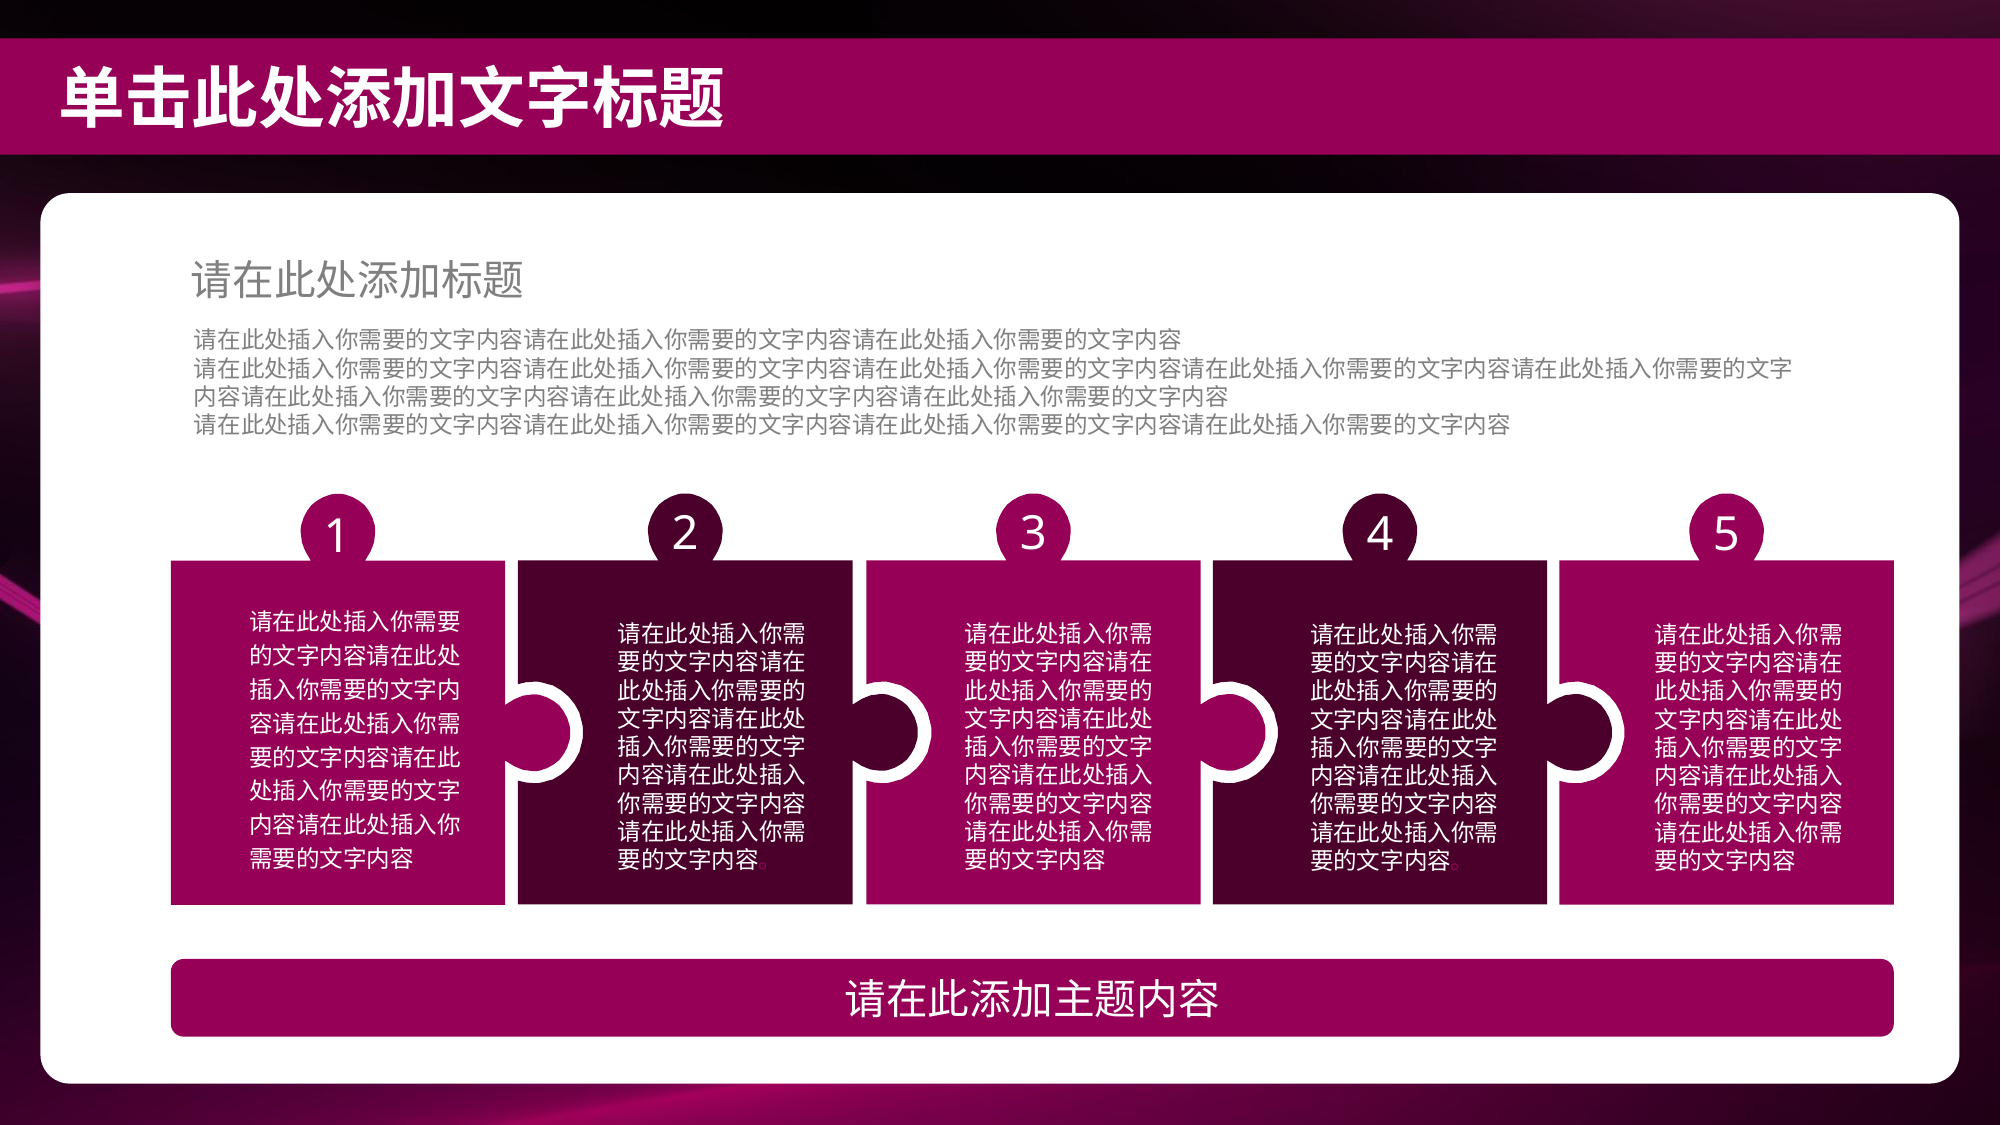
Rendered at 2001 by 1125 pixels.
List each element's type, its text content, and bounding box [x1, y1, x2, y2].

text_box 请在此处插入你需要的文字内容请在此处插入你需要的文字内容请在此处插入你需要的文字内容请在此处插入你需要的文字内容请在此处插入你需要的文字内容。 [1634, 609, 1878, 884]
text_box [170, 243, 1820, 478]
text_box 请在此处插入你需要的文字内容请在此处插入你需要的文字内容请在此处插入你需要的文字内容请在此处插入你需要的文字内容请在此处插入你需要的文字内容。 [944, 609, 1188, 884]
picture [0, 155, 2000, 1125]
text_box 5 [1692, 508, 1751, 571]
text_box 2 [651, 507, 709, 570]
text_box 请在此处插入你需要的文字内容请在此处插入你需要的文字内容请在此处插入你需要的文字内容请在此处插入你需要的文字内容请在此处插入你需要的文字内容。 [1290, 609, 1533, 884]
text_box 请在此处插入你需要的文字内容请在此处插入你需要的文字内容请在此处插入你需要的文字内容请在此处插入你需要的文字内容请在此处插入你需要的文字内容。 [597, 609, 836, 884]
text_box 1 [303, 510, 361, 573]
text_box [1212, 493, 1612, 905]
text_box [517, 493, 918, 905]
text_box [866, 493, 1266, 905]
text_box 请在此添加主题内容 [170, 958, 1894, 1037]
text_box 3 [999, 507, 1058, 570]
picture [0, 0, 2000, 38]
text_box 请在此处插入你需要的文字内容请在此处插入你需要的文字内容请在此处插入你需要的文字内容请在此处插入你需要的文字内容请在此处插入你需要的文字内容 [229, 591, 483, 883]
text_box [1559, 493, 1894, 905]
text_box 4 [1346, 508, 1405, 571]
text_box [170, 493, 571, 905]
